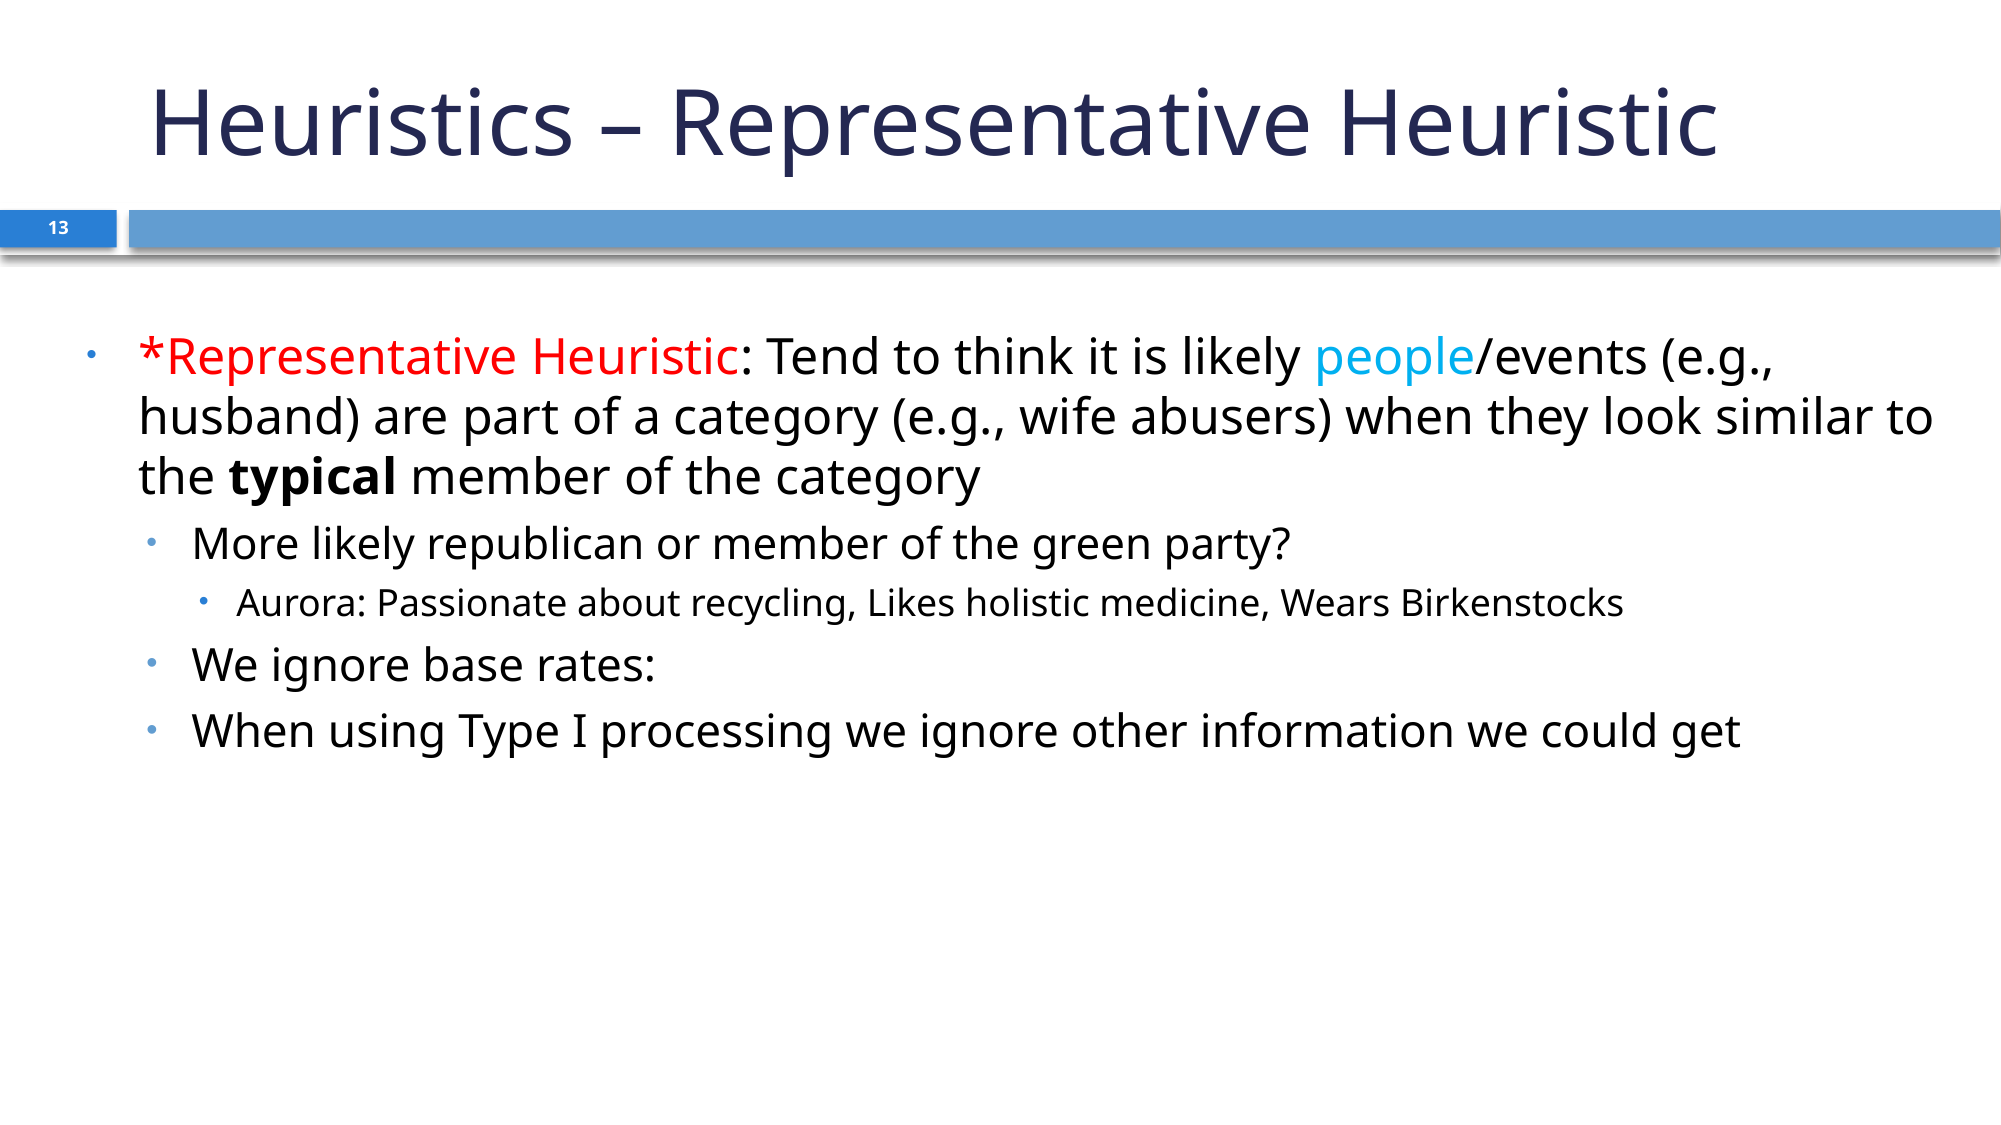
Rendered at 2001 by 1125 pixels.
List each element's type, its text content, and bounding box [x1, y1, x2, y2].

list *Representative Heuristic: Tend to think it is likely people/events (e.g., husband) are part of a category (e.g., wife abusers) when they look similar to the typical member of the category More likely republican or member of the green party? Aurora: Passionate about recycling, Likes holistic medicine, Wears Birkenstocks We ignore base rates: When using Type I processing we ignore other information we could get [71, 317, 1964, 1065]
slide_number 13 [0, 208, 117, 249]
title Heuristics – Representative Heuristic [133, 37, 1918, 200]
